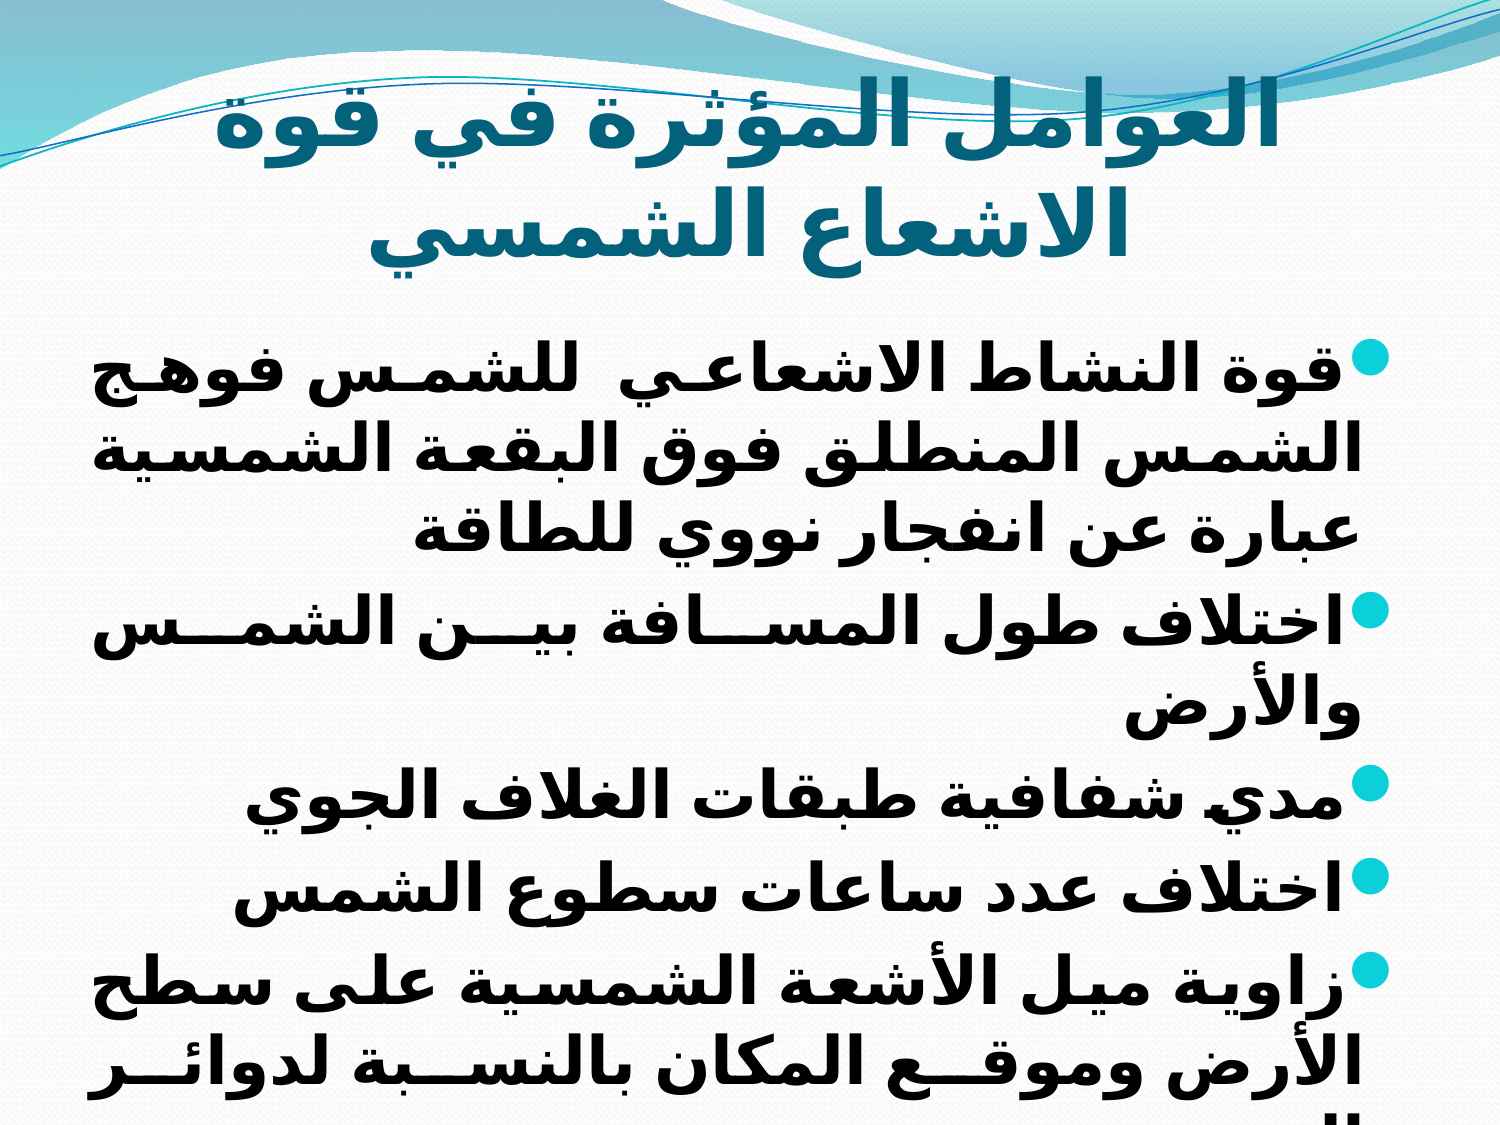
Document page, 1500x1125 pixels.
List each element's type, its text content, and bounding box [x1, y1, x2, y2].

list قوة النشاط الاشعاعي للشمس فوهج الشمس المنطلق فوق البقعة الشمسية عبارة عن انفجار نووي للطاقة اختلاف طول المسافة بين الشمس والأرض مدي شفافية طبقات الغلاف الجوي اختلاف عدد ساعات سطوع الشمس زاوية ميل الأشعة الشمسية على سطح الأرض وموقع المكان بالنسبة لدوائر العرض [75, 317, 1425, 1038]
title العوامل المؤثرة في قوة الاشعاع الشمسي [75, 115, 1425, 275]
